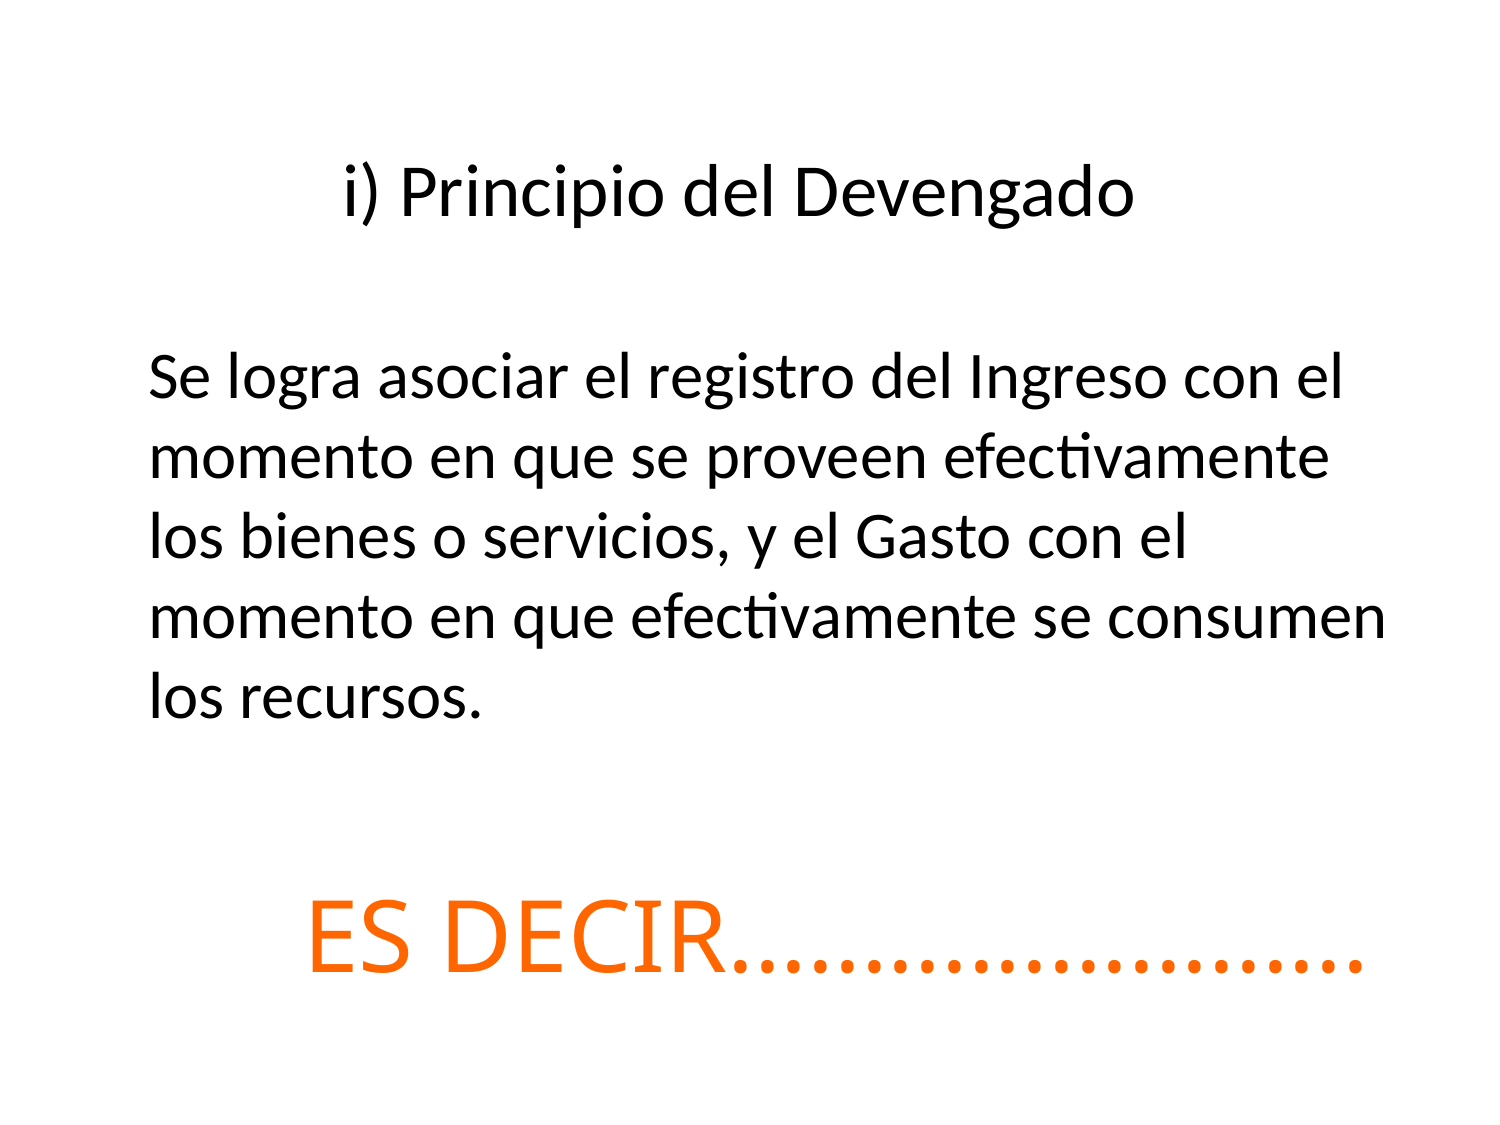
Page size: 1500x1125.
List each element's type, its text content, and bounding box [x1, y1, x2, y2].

list Se logra asociar el registro del Ingreso con el momento en que se proveen efectivamente los bienes o servicios, y el Gasto con el momento en que efectivamente se consumen los recursos. [76, 324, 1436, 775]
title i) Principio del Devengado [100, 90, 1379, 283]
text_box ES DECIR........................ [288, 865, 1386, 1001]
